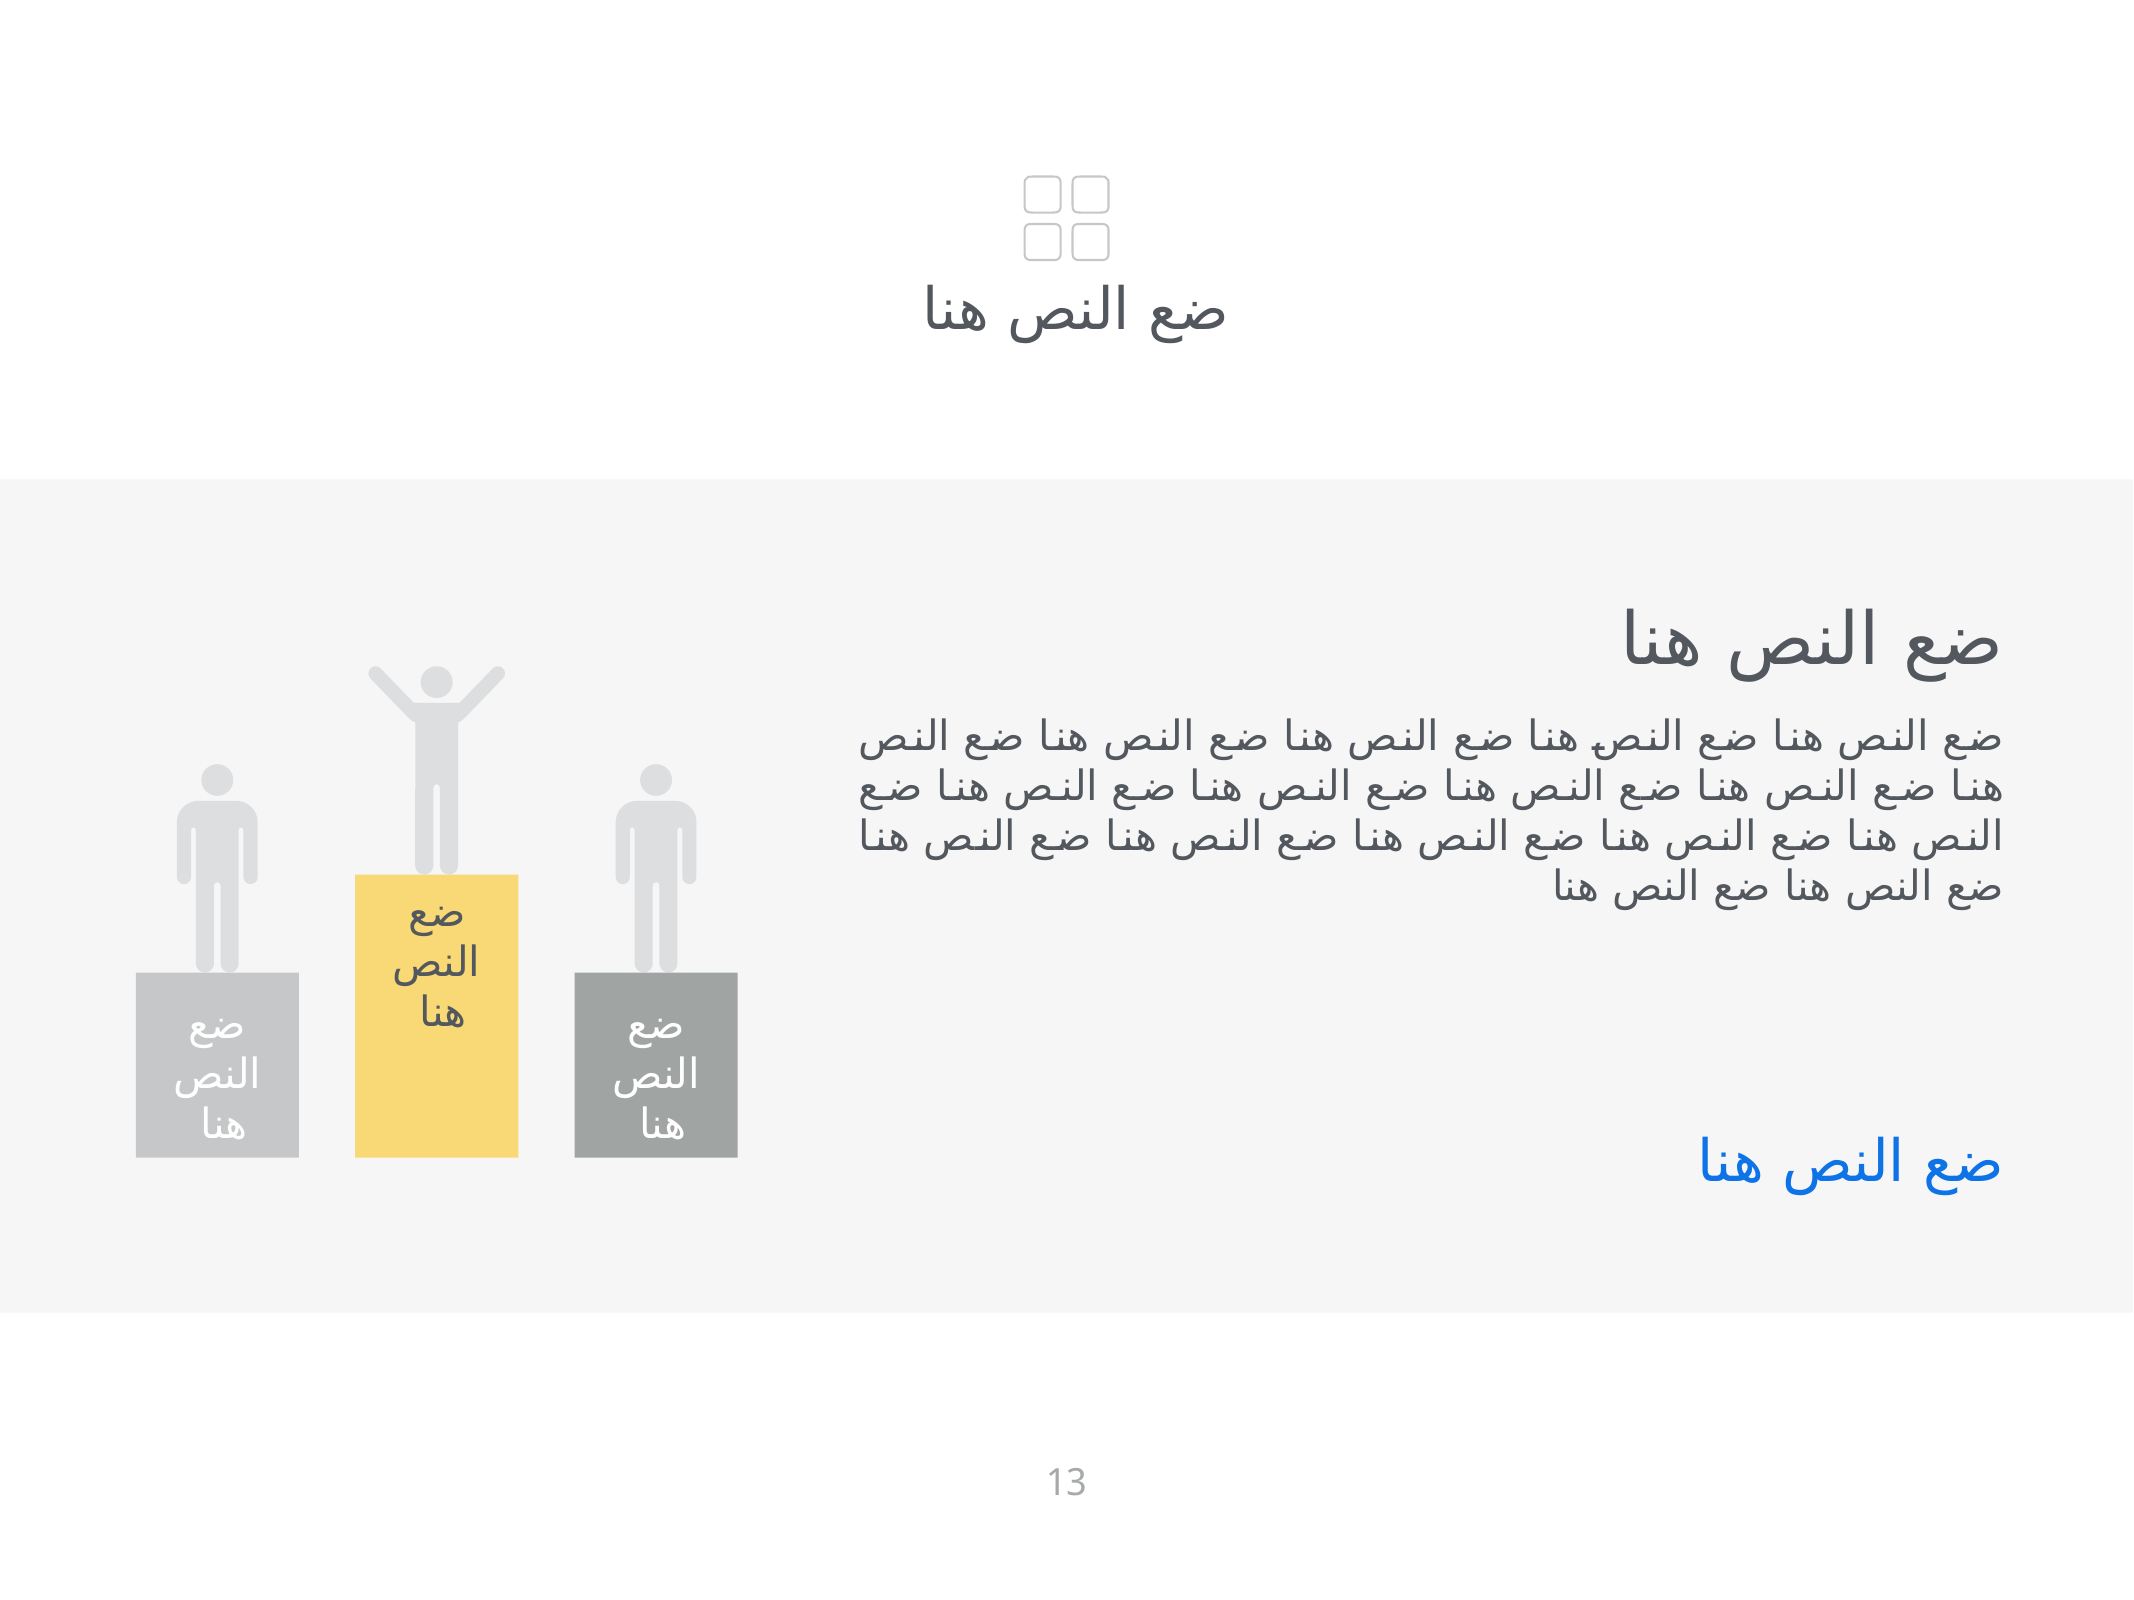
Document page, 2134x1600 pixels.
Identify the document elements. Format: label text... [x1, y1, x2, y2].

list ضع النص هنا [857, 1125, 2005, 1190]
list ضع النص هنا [135, 971, 300, 1159]
title ضع النص هنا [857, 583, 2005, 679]
list ضع النص هنا [574, 971, 739, 1159]
list ضع النص هنا [749, 279, 1384, 333]
list ضع النص هنا ضع النص هنا ضع النص هنا ضع النص هنا ضع النص هنا ضع النص هنا ضع النص هنا ضع النص هنا ضع النص هنا ضع النص هنا ضع النص هنا ضع النص هنا ضع النص هنا ضع النص هنا ضع النص هنا ضع النص هنا [857, 708, 2005, 1099]
slide_number 13 [1042, 1457, 1091, 1504]
list ضع النص هنا [354, 874, 519, 1159]
